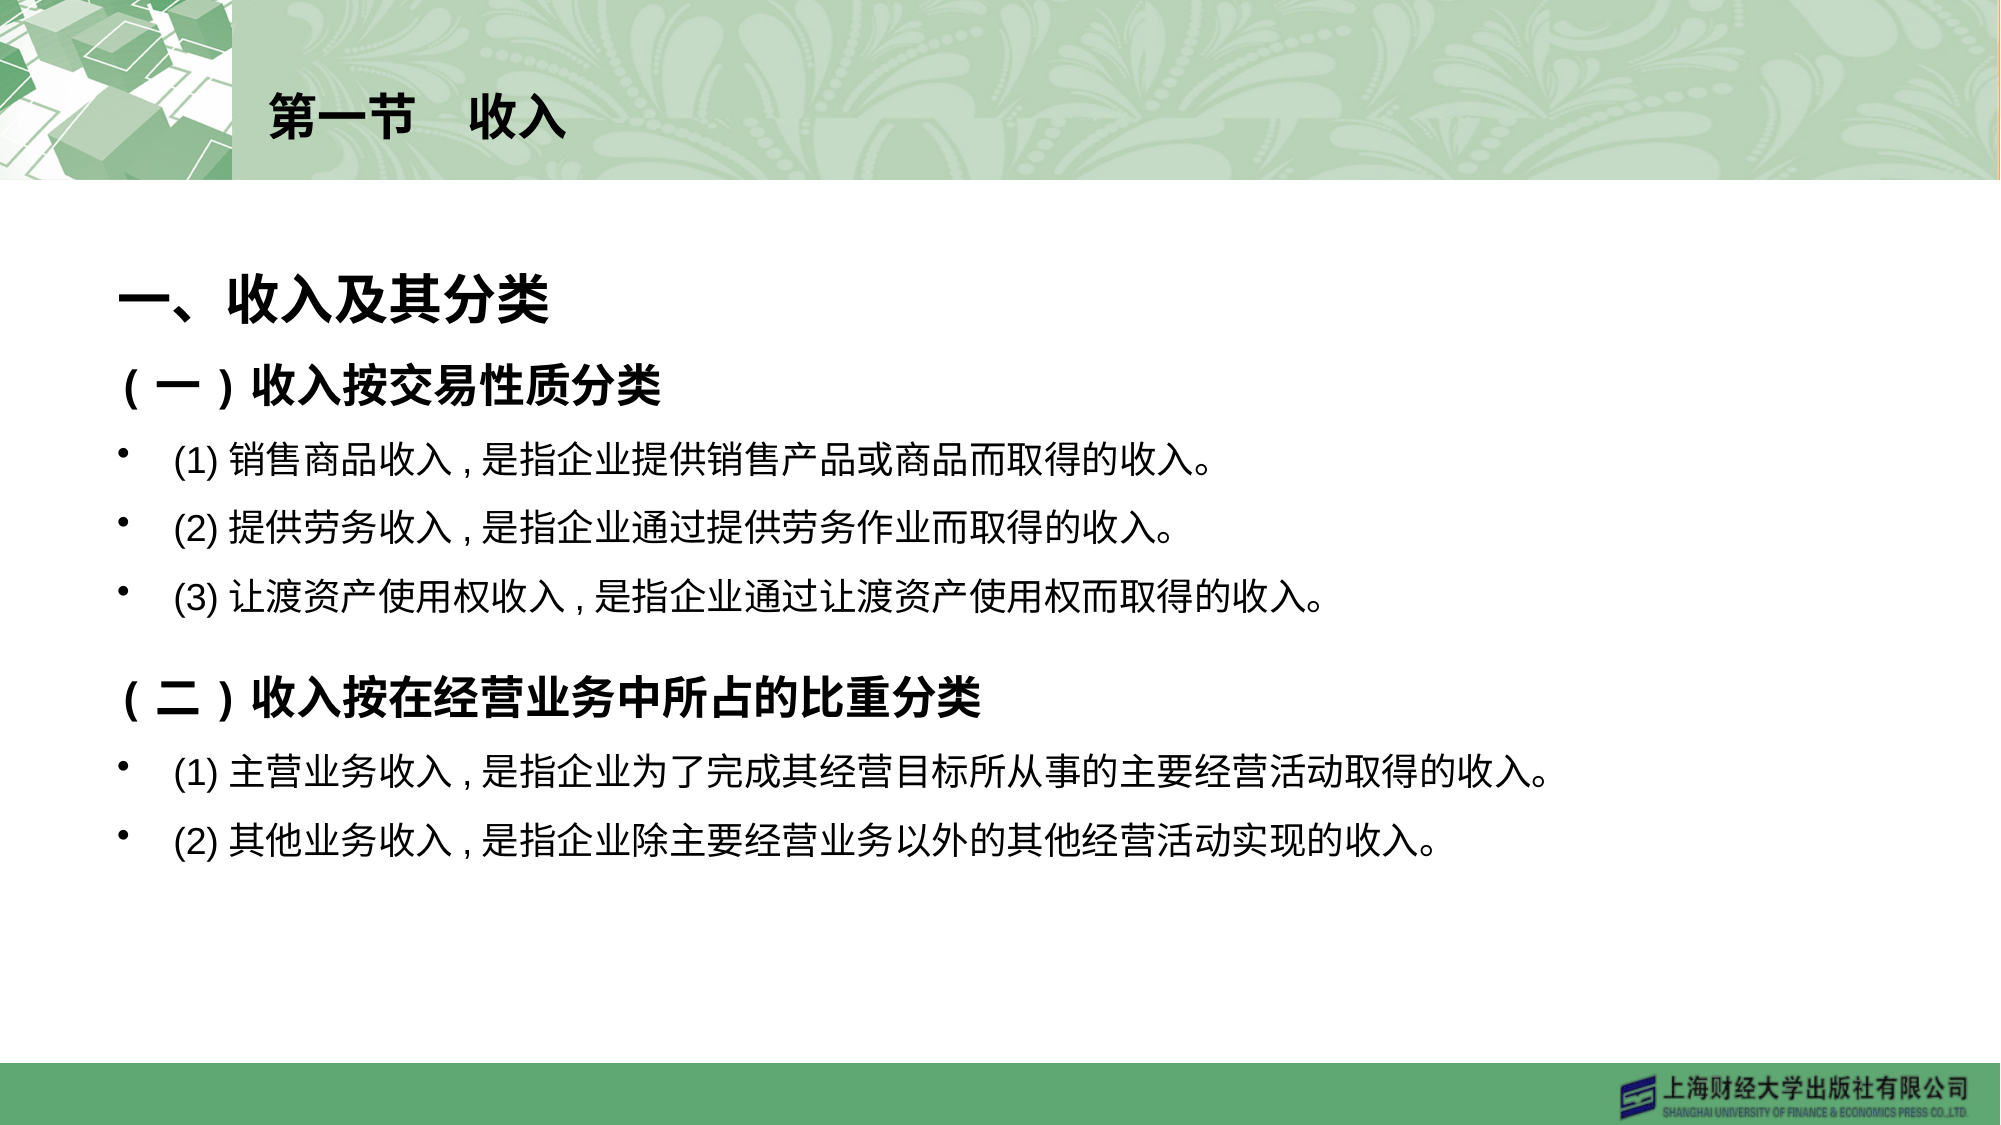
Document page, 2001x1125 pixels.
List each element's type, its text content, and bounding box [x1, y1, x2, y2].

list 一、收入及其分类 (一)收入按交易性质分类 (1)销售商品收入,是指企业提供销售产品或商品而取得的收入。 (2)提供劳务收入,是指企业通过提供劳务作业而取得的收入。 (3)让渡资产使用权收入,是指企业通过让渡资产使用权而取得的收入。 (二)收入按在经营业务中所占的比重分类 (1)主营业务收入,是指企业为了完成其经营目标所从事的主要经营活动取得的收入。 (2)其他业务收入,是指企业除主要经营业务以外的其他经营活动实现的收入。 [102, 241, 1898, 1065]
title 第一节 收入 [252, 64, 1609, 168]
picture [0, 0, 2001, 1125]
